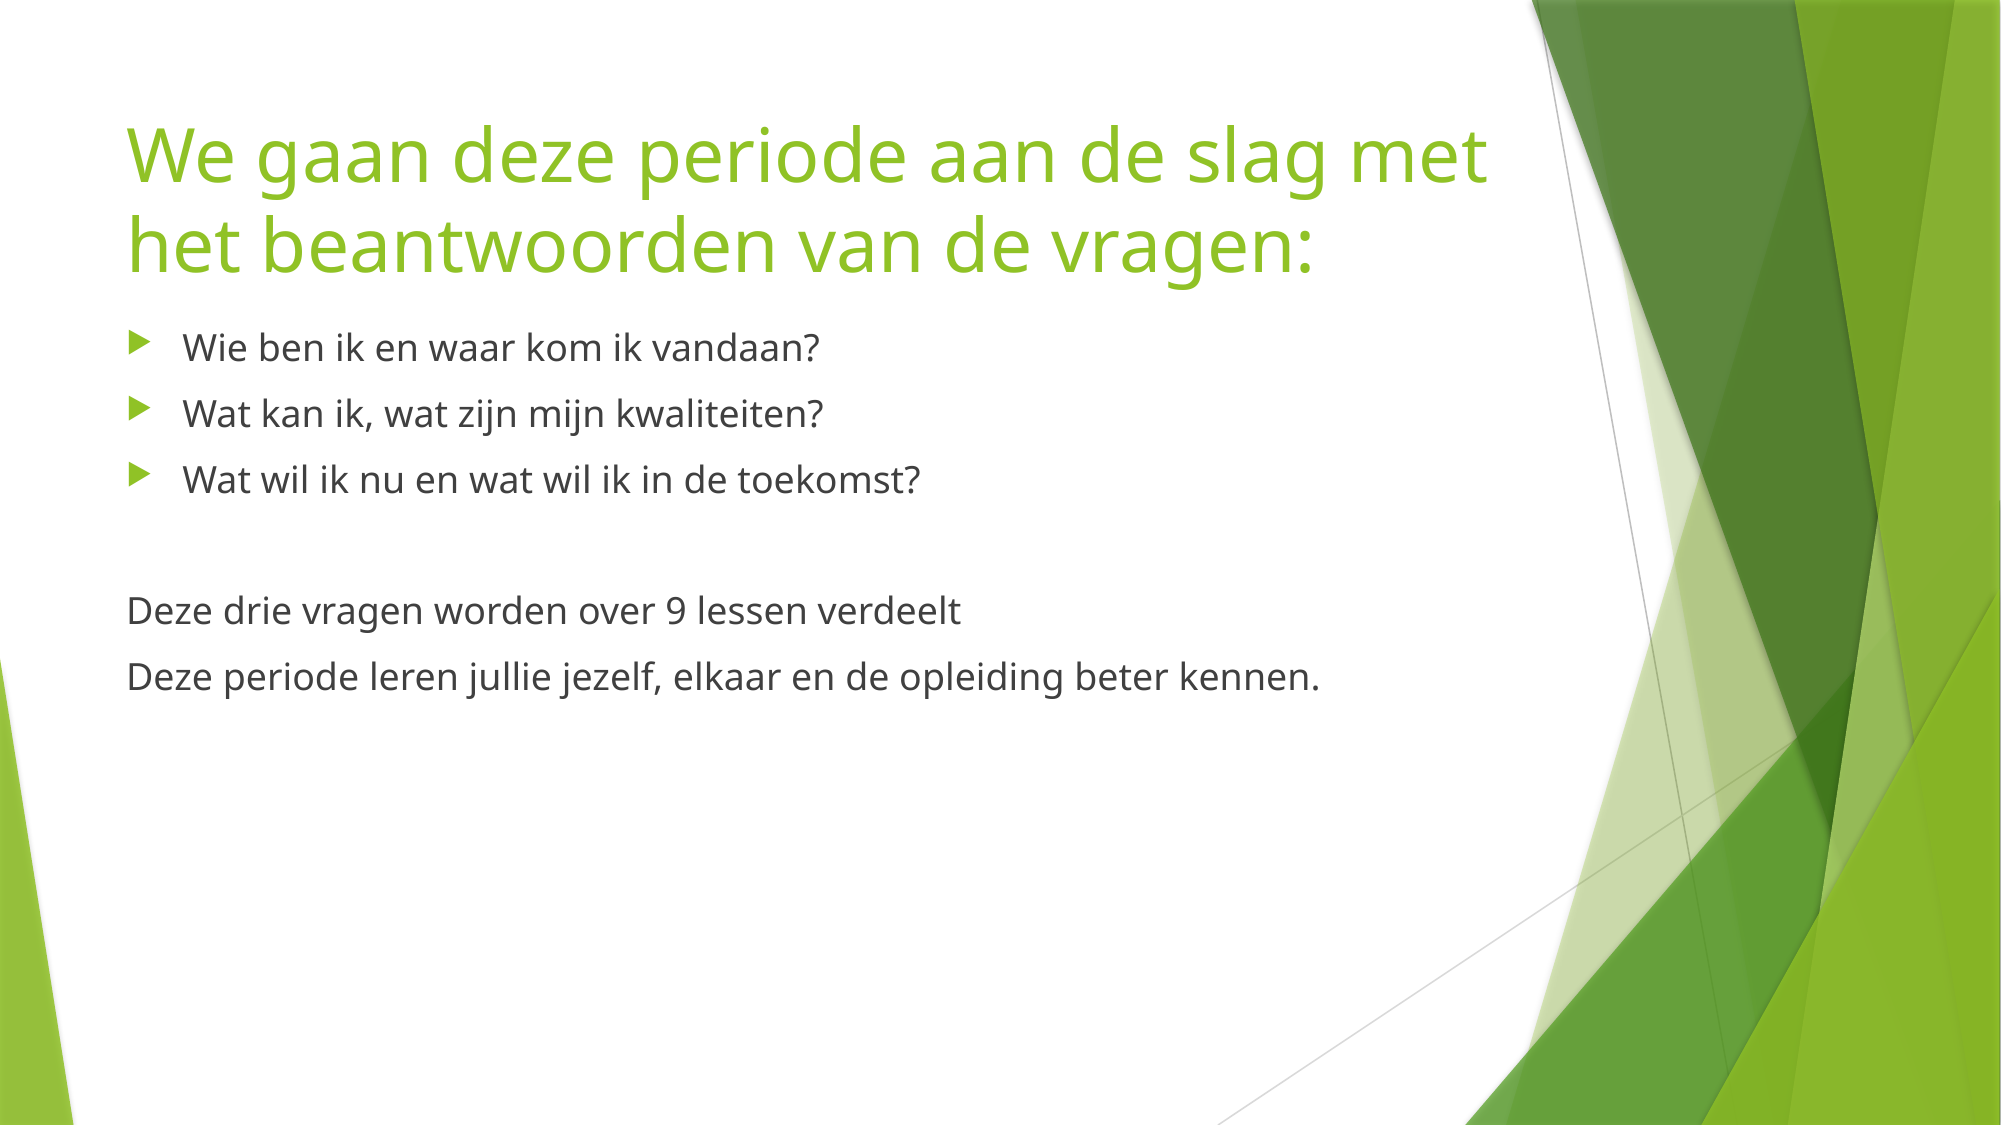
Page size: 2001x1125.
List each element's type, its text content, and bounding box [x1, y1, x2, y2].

list Wie ben ik en waar kom ik vandaan? Wat kan ik, wat zijn mijn kwaliteiten? Wat wil ik nu en wat wil ik in de toekomst? Deze drie vragen worden over 9 lessen verdeelt Deze periode leren jullie jezelf, elkaar en de opleiding beter kennen. [111, 316, 1522, 954]
title We gaan deze periode aan de slag met het beantwoorden van de vragen: [111, 99, 1522, 316]
